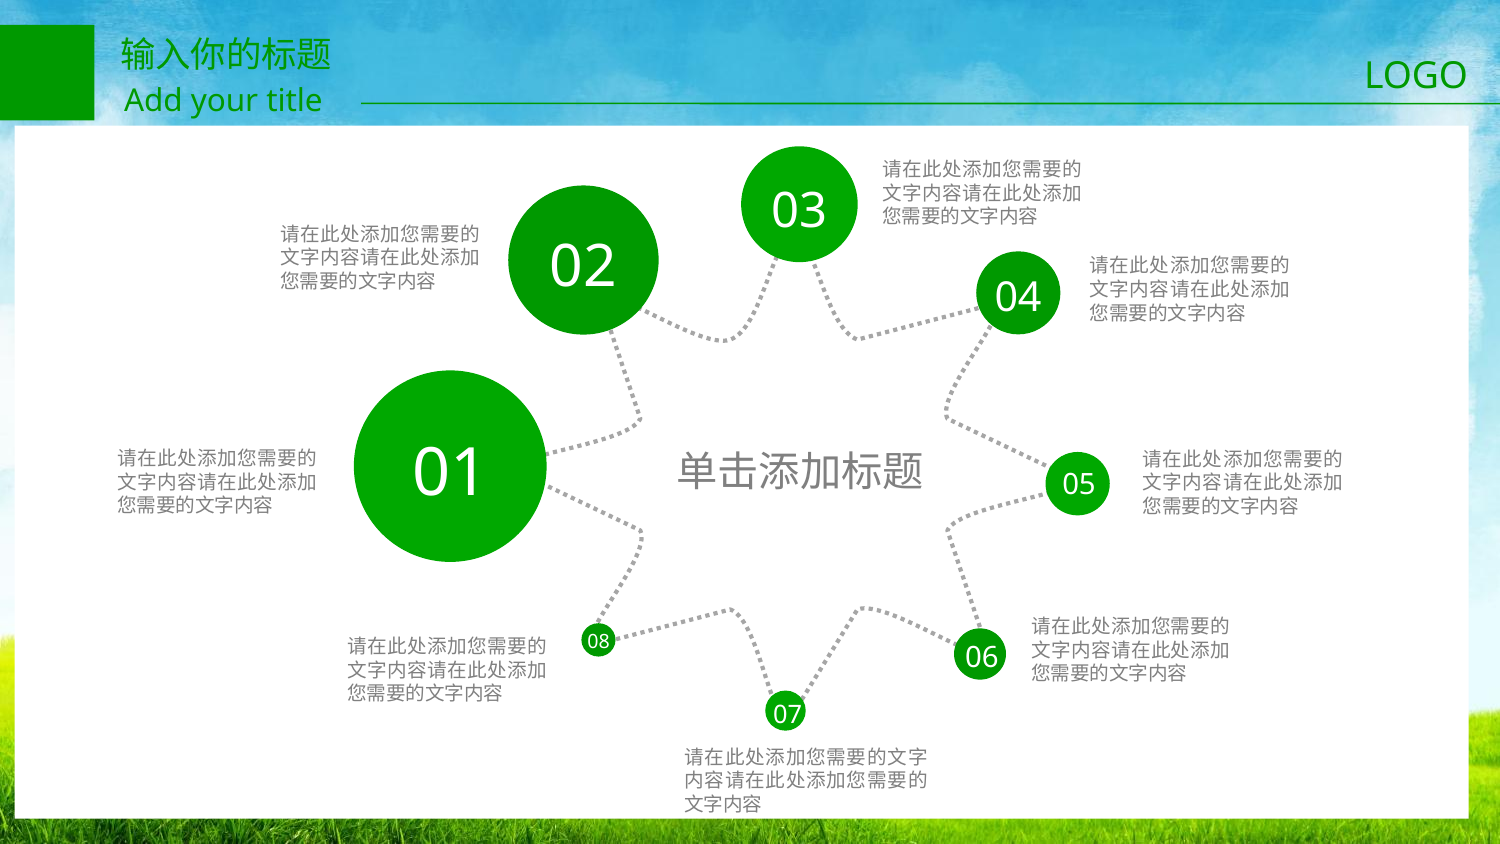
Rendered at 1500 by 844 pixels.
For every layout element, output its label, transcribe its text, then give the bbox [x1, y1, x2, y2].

text_box 请在此处添加您需要的文字内容请在此处添加您需要的文字内容 [102, 438, 332, 525]
text_box 请在此处添加您需要的文字内容请在此处添加您需要的文字内容 [332, 626, 562, 712]
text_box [570, 622, 628, 661]
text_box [740, 146, 858, 263]
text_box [947, 628, 1017, 682]
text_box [507, 185, 659, 335]
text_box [353, 370, 547, 563]
text_box [552, 270, 1035, 688]
text_box 请在此处添加您需要的文字内容请在此处添加您需要的文字内容 [1127, 439, 1358, 525]
text_box 单击添加标题 [627, 447, 973, 503]
text_box 请在此处添加您需要的文字内容请在此处添加您需要的文字内容 [1074, 245, 1305, 332]
picture [0, 0, 1500, 844]
text_box 请在此处添加您需要的文字内容请在此处添加您需要的文字内容 [265, 214, 495, 300]
text_box 请在此处添加您需要的文字内容请在此处添加您需要的文字内容 [867, 149, 1097, 259]
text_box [961, 251, 1075, 335]
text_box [751, 690, 824, 737]
text_box 请在此处添加您需要的文字内容请在此处添加您需要的文字内容 [1016, 606, 1246, 693]
text_box 请在此处添加您需要的文字内容请在此处添加您需要的文字内容 [669, 737, 943, 844]
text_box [1040, 451, 1118, 516]
